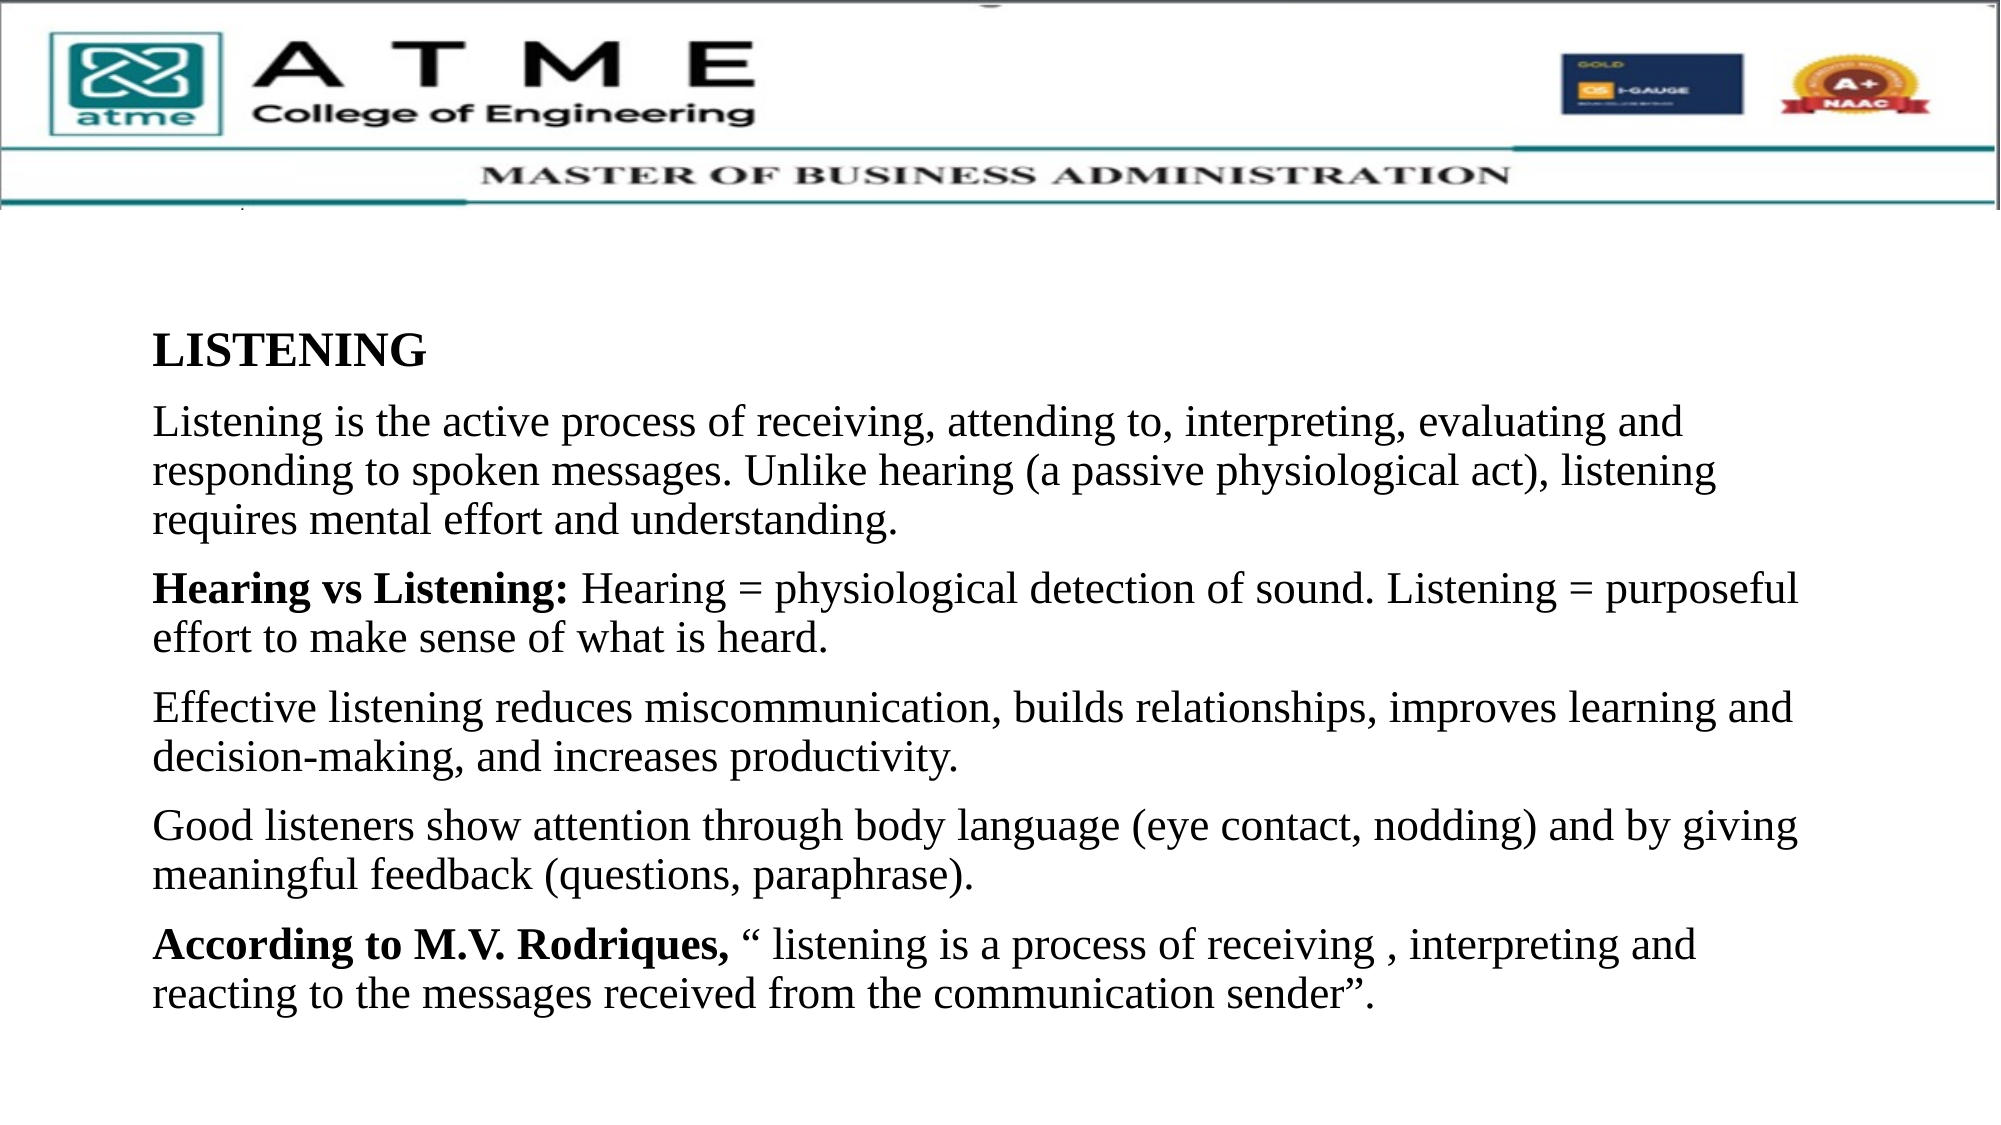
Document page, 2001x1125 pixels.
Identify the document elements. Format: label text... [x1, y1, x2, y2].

list LISTENING Listening is the active process of receiving, attending to, interpreting, evaluating and responding to spoken messages. Unlike hearing (a passive physiological act), listening requires mental effort and understanding. Hearing vs Listening: Hearing = physiological detection of sound. Listening = purposeful effort to make sense of what is heard. Effective listening reduces miscommunication, builds relationships, improves learning and decision-making, and increases productivity. Good listeners show attention through body language (eye contact, nodding) and by giving meaningful feedback (questions, paraphrase). According to M.V. Rodriques, “ listening is a process of receiving , interpreting and reacting to the messages received from the communication sender”. [137, 316, 1863, 1030]
picture [0, 0, 2000, 210]
